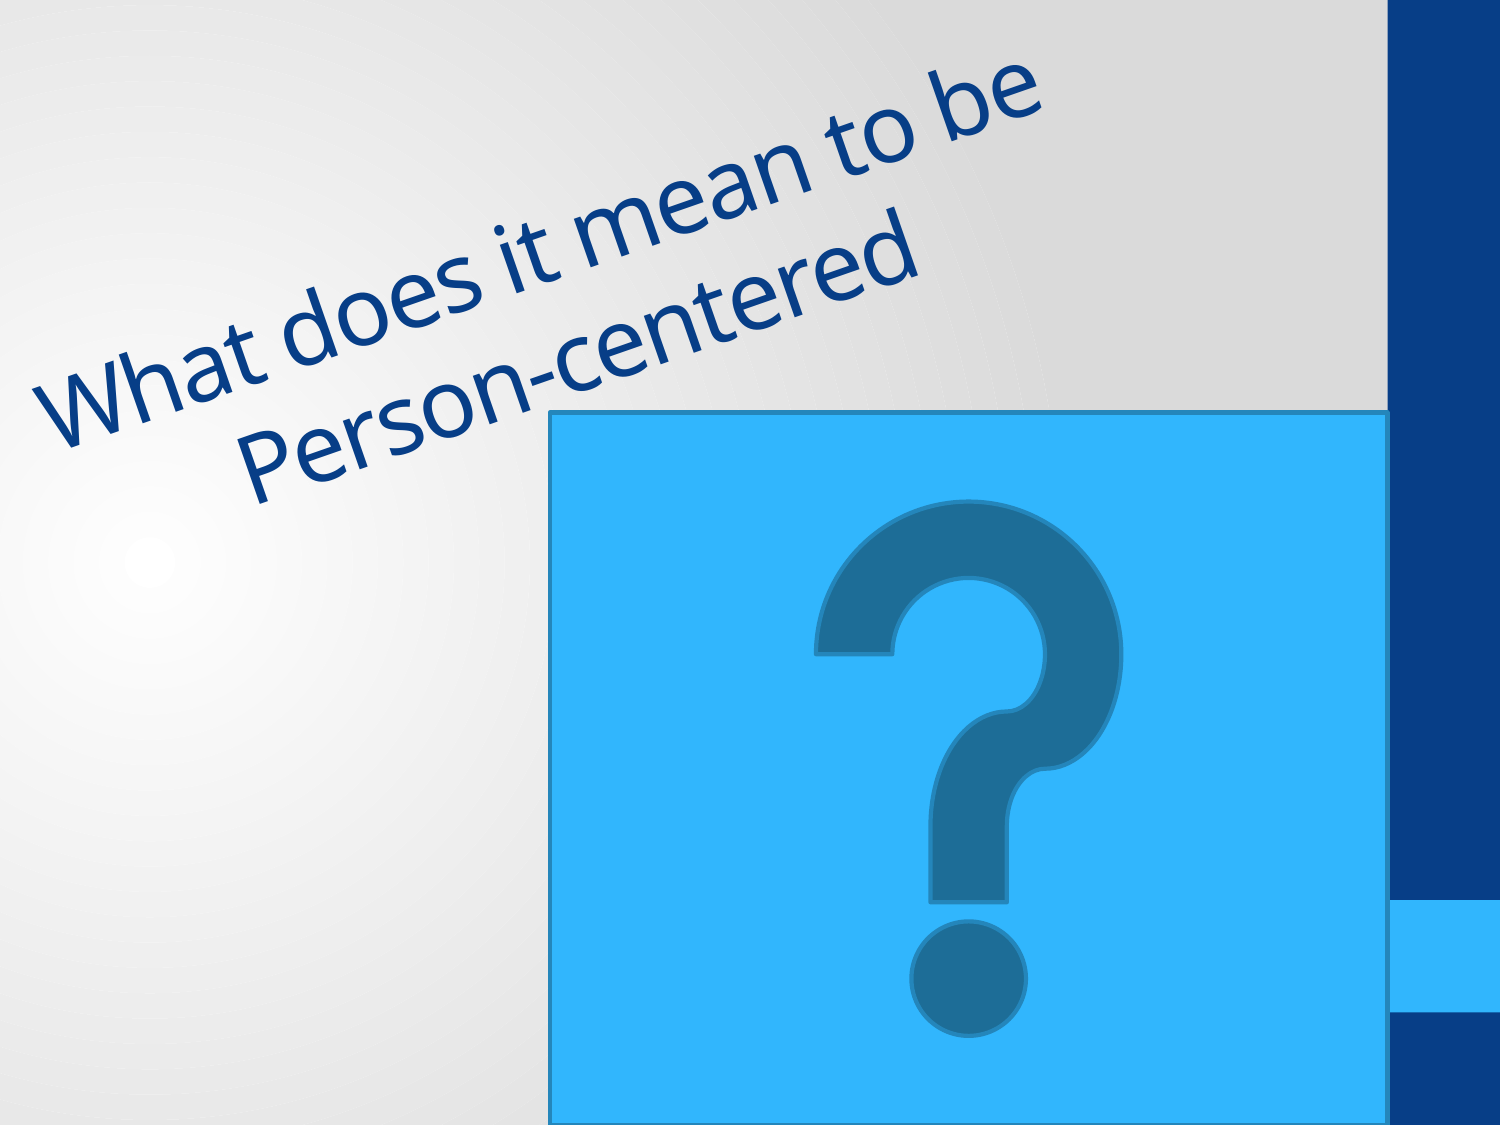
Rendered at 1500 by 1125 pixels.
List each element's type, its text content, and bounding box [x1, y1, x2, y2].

title What does it mean to be Person-centered [0, 0, 1202, 662]
text_box [548, 410, 1390, 1125]
